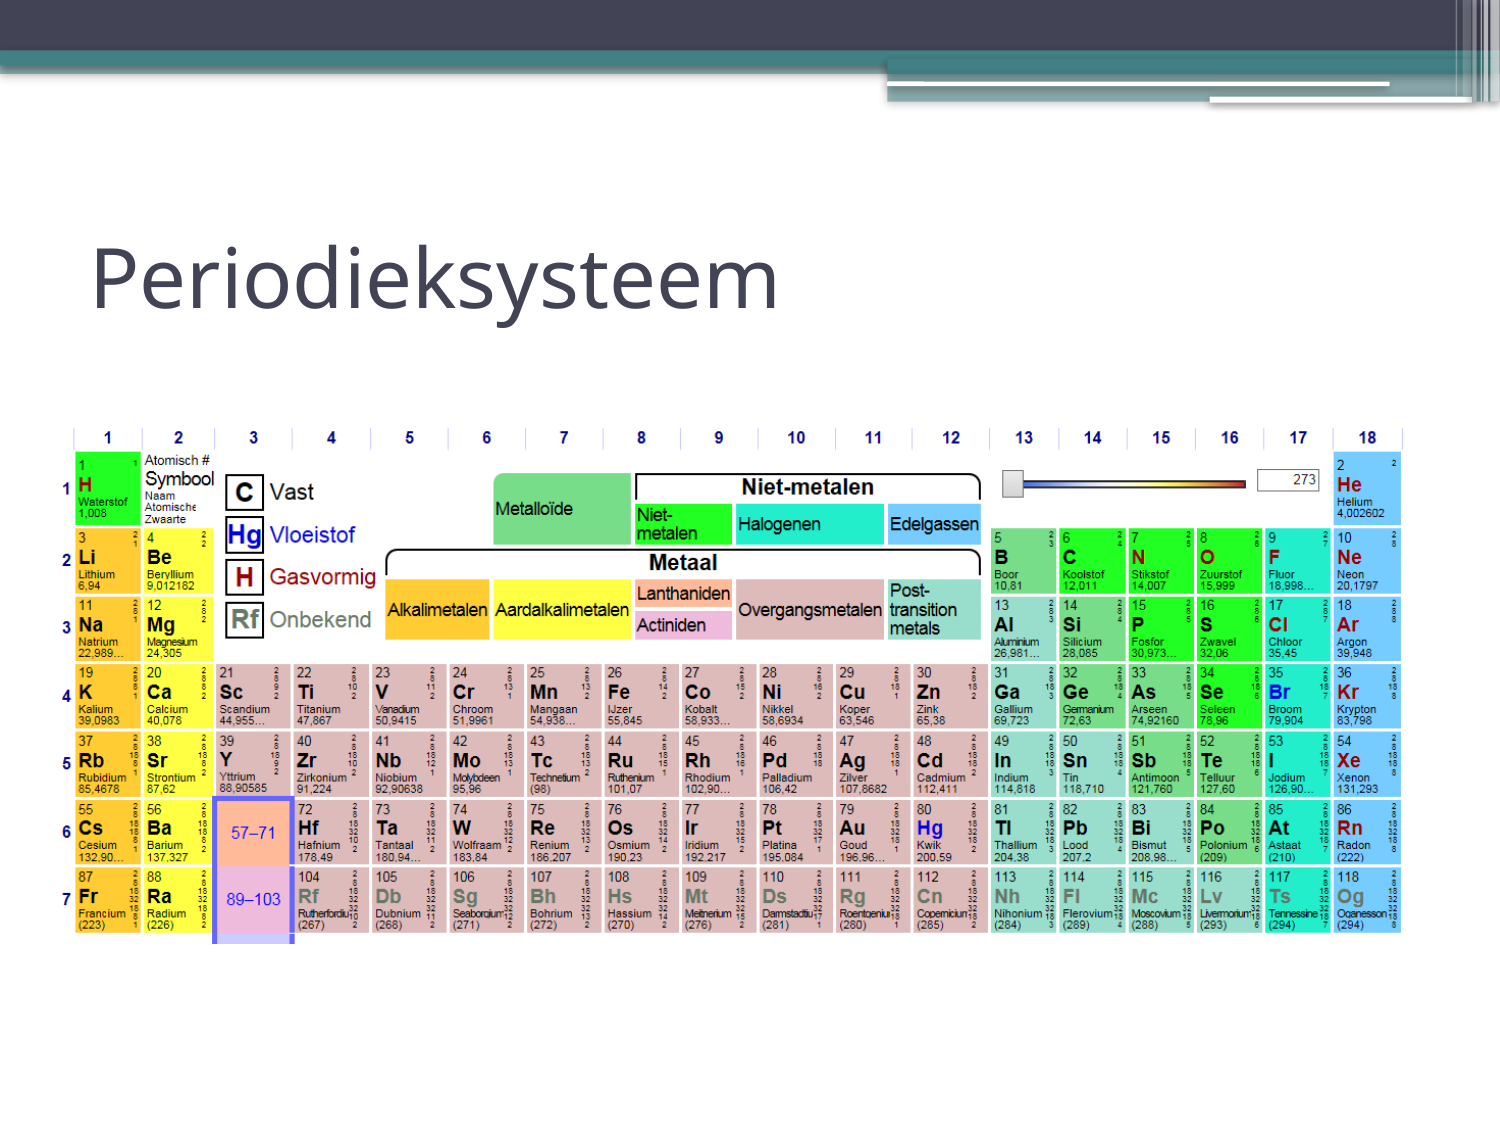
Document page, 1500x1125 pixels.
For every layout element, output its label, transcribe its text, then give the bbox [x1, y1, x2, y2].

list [52, 420, 1404, 944]
title Periodieksysteem [75, 187, 1425, 363]
